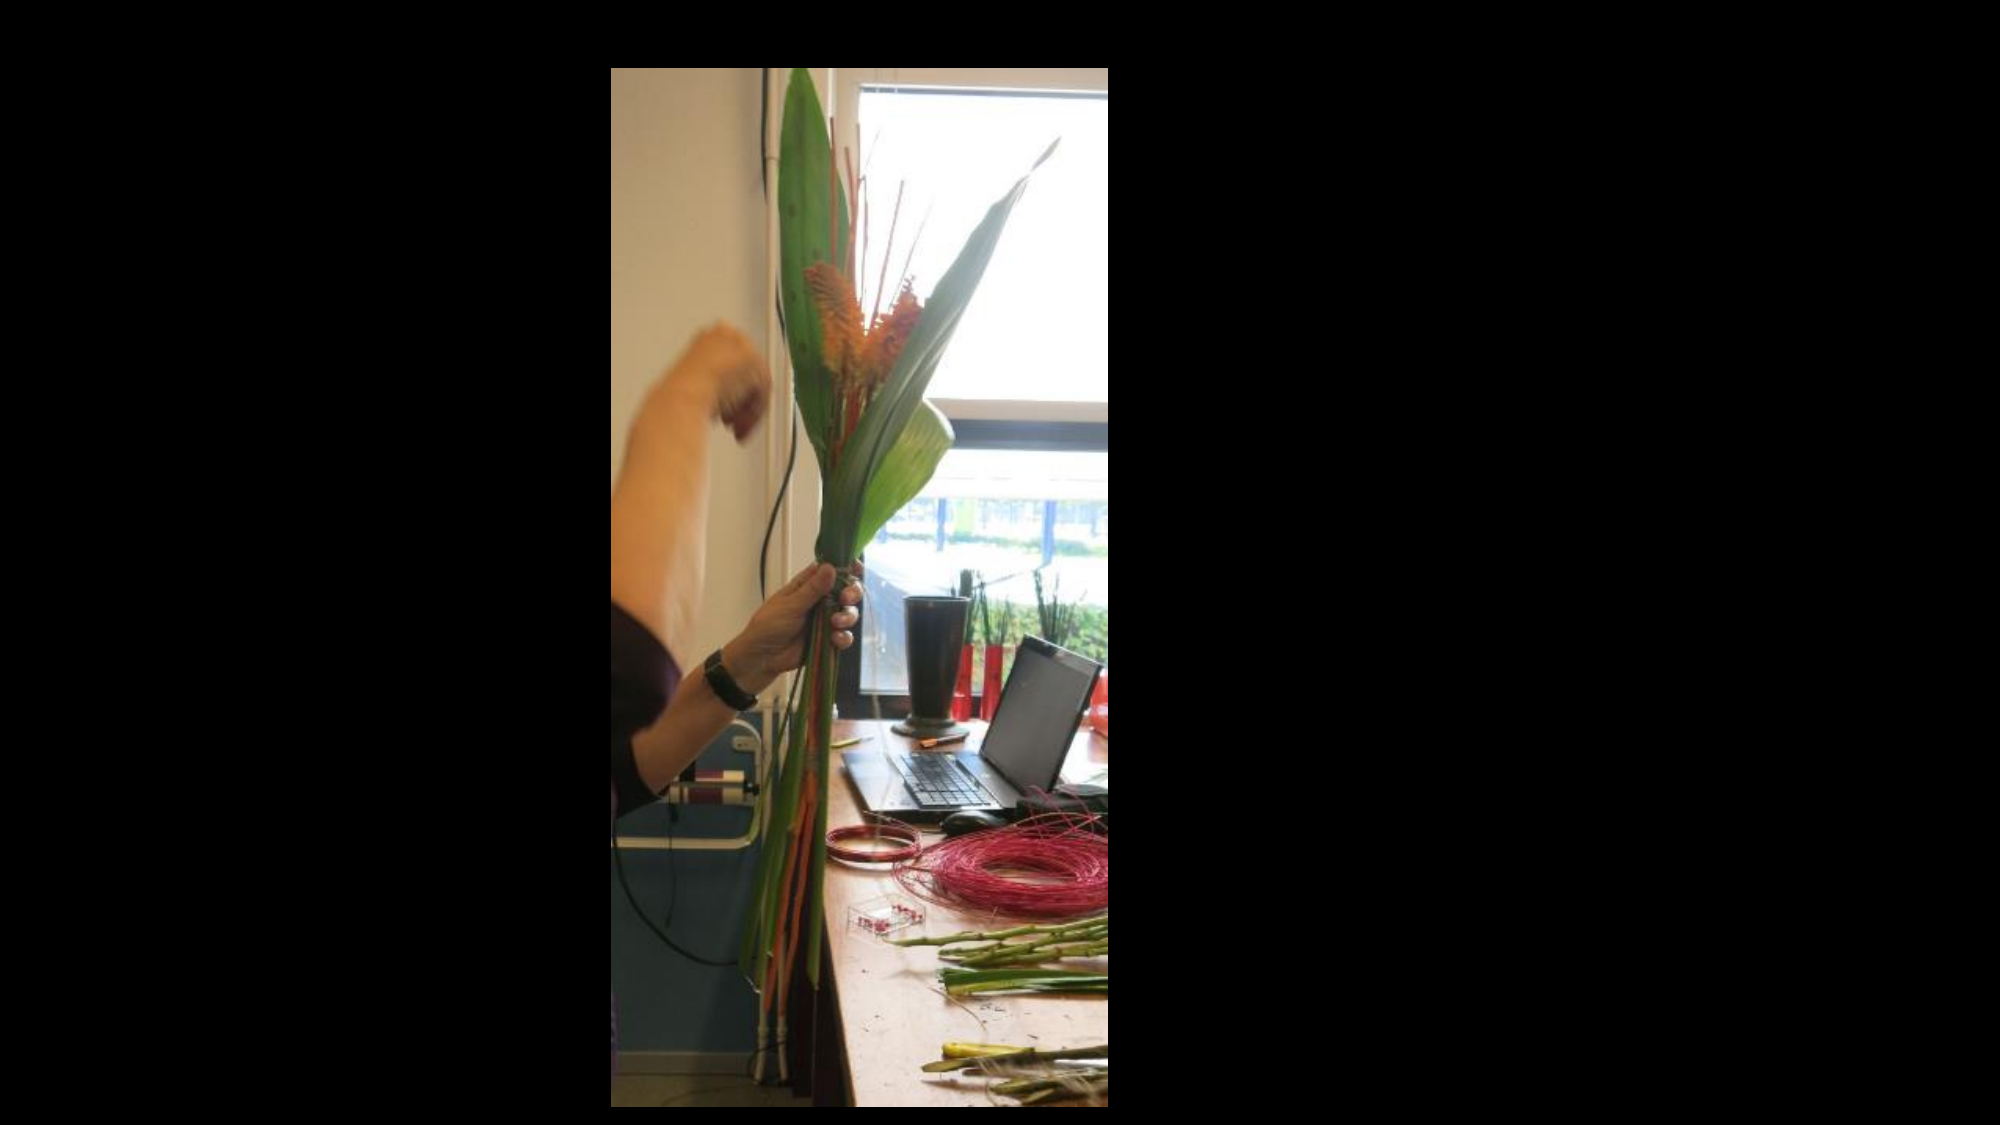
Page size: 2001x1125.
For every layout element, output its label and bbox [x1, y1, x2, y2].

picture [611, 68, 1108, 1107]
